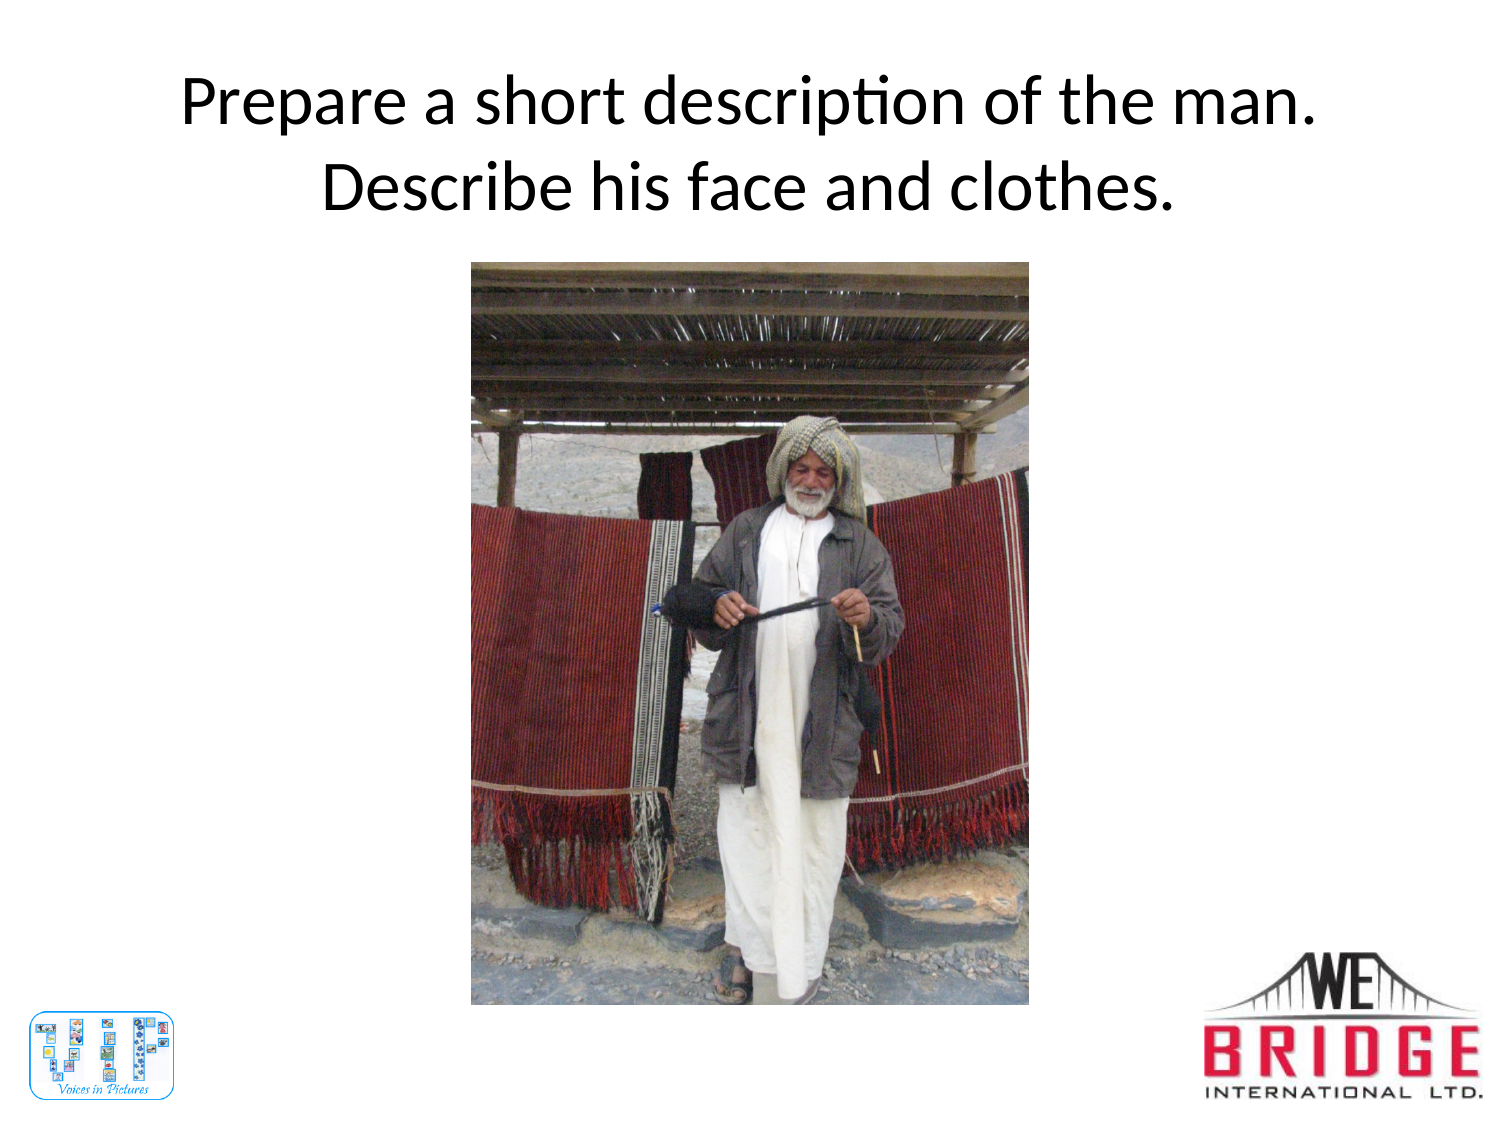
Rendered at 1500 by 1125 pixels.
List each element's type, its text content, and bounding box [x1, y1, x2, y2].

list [471, 262, 1029, 1006]
title Prepare a short description of the man. Describe his face and clothes. [75, 45, 1425, 233]
picture [29, 1011, 174, 1101]
picture [1204, 951, 1483, 1101]
